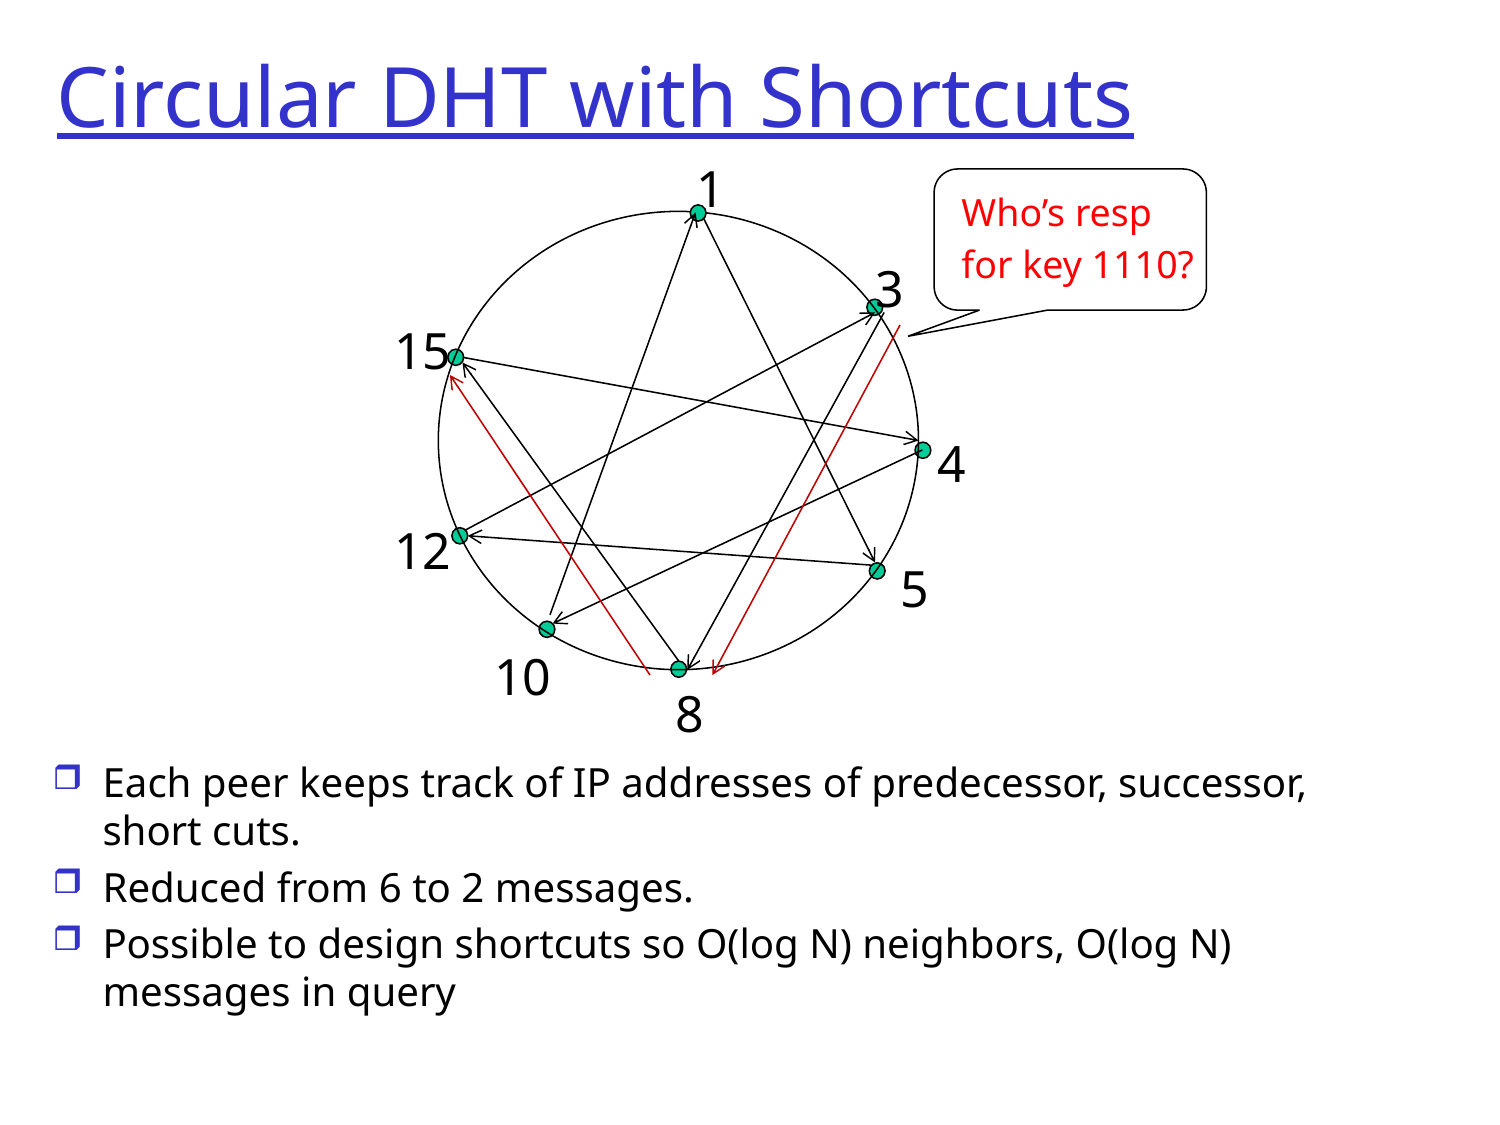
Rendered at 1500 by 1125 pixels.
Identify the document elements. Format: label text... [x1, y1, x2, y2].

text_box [630, 405, 982, 594]
title Circular DHT with Shortcuts [41, 0, 1392, 188]
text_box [387, 149, 979, 736]
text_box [399, 424, 701, 626]
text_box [933, 168, 1218, 311]
list Each peer keeps track of IP addresses of predecessor, successor, short cuts. Reduced from 6 to 2 messages. Possible to design shortcuts so O(log N) neighbors, O(log N) messages in query [37, 749, 1388, 1026]
